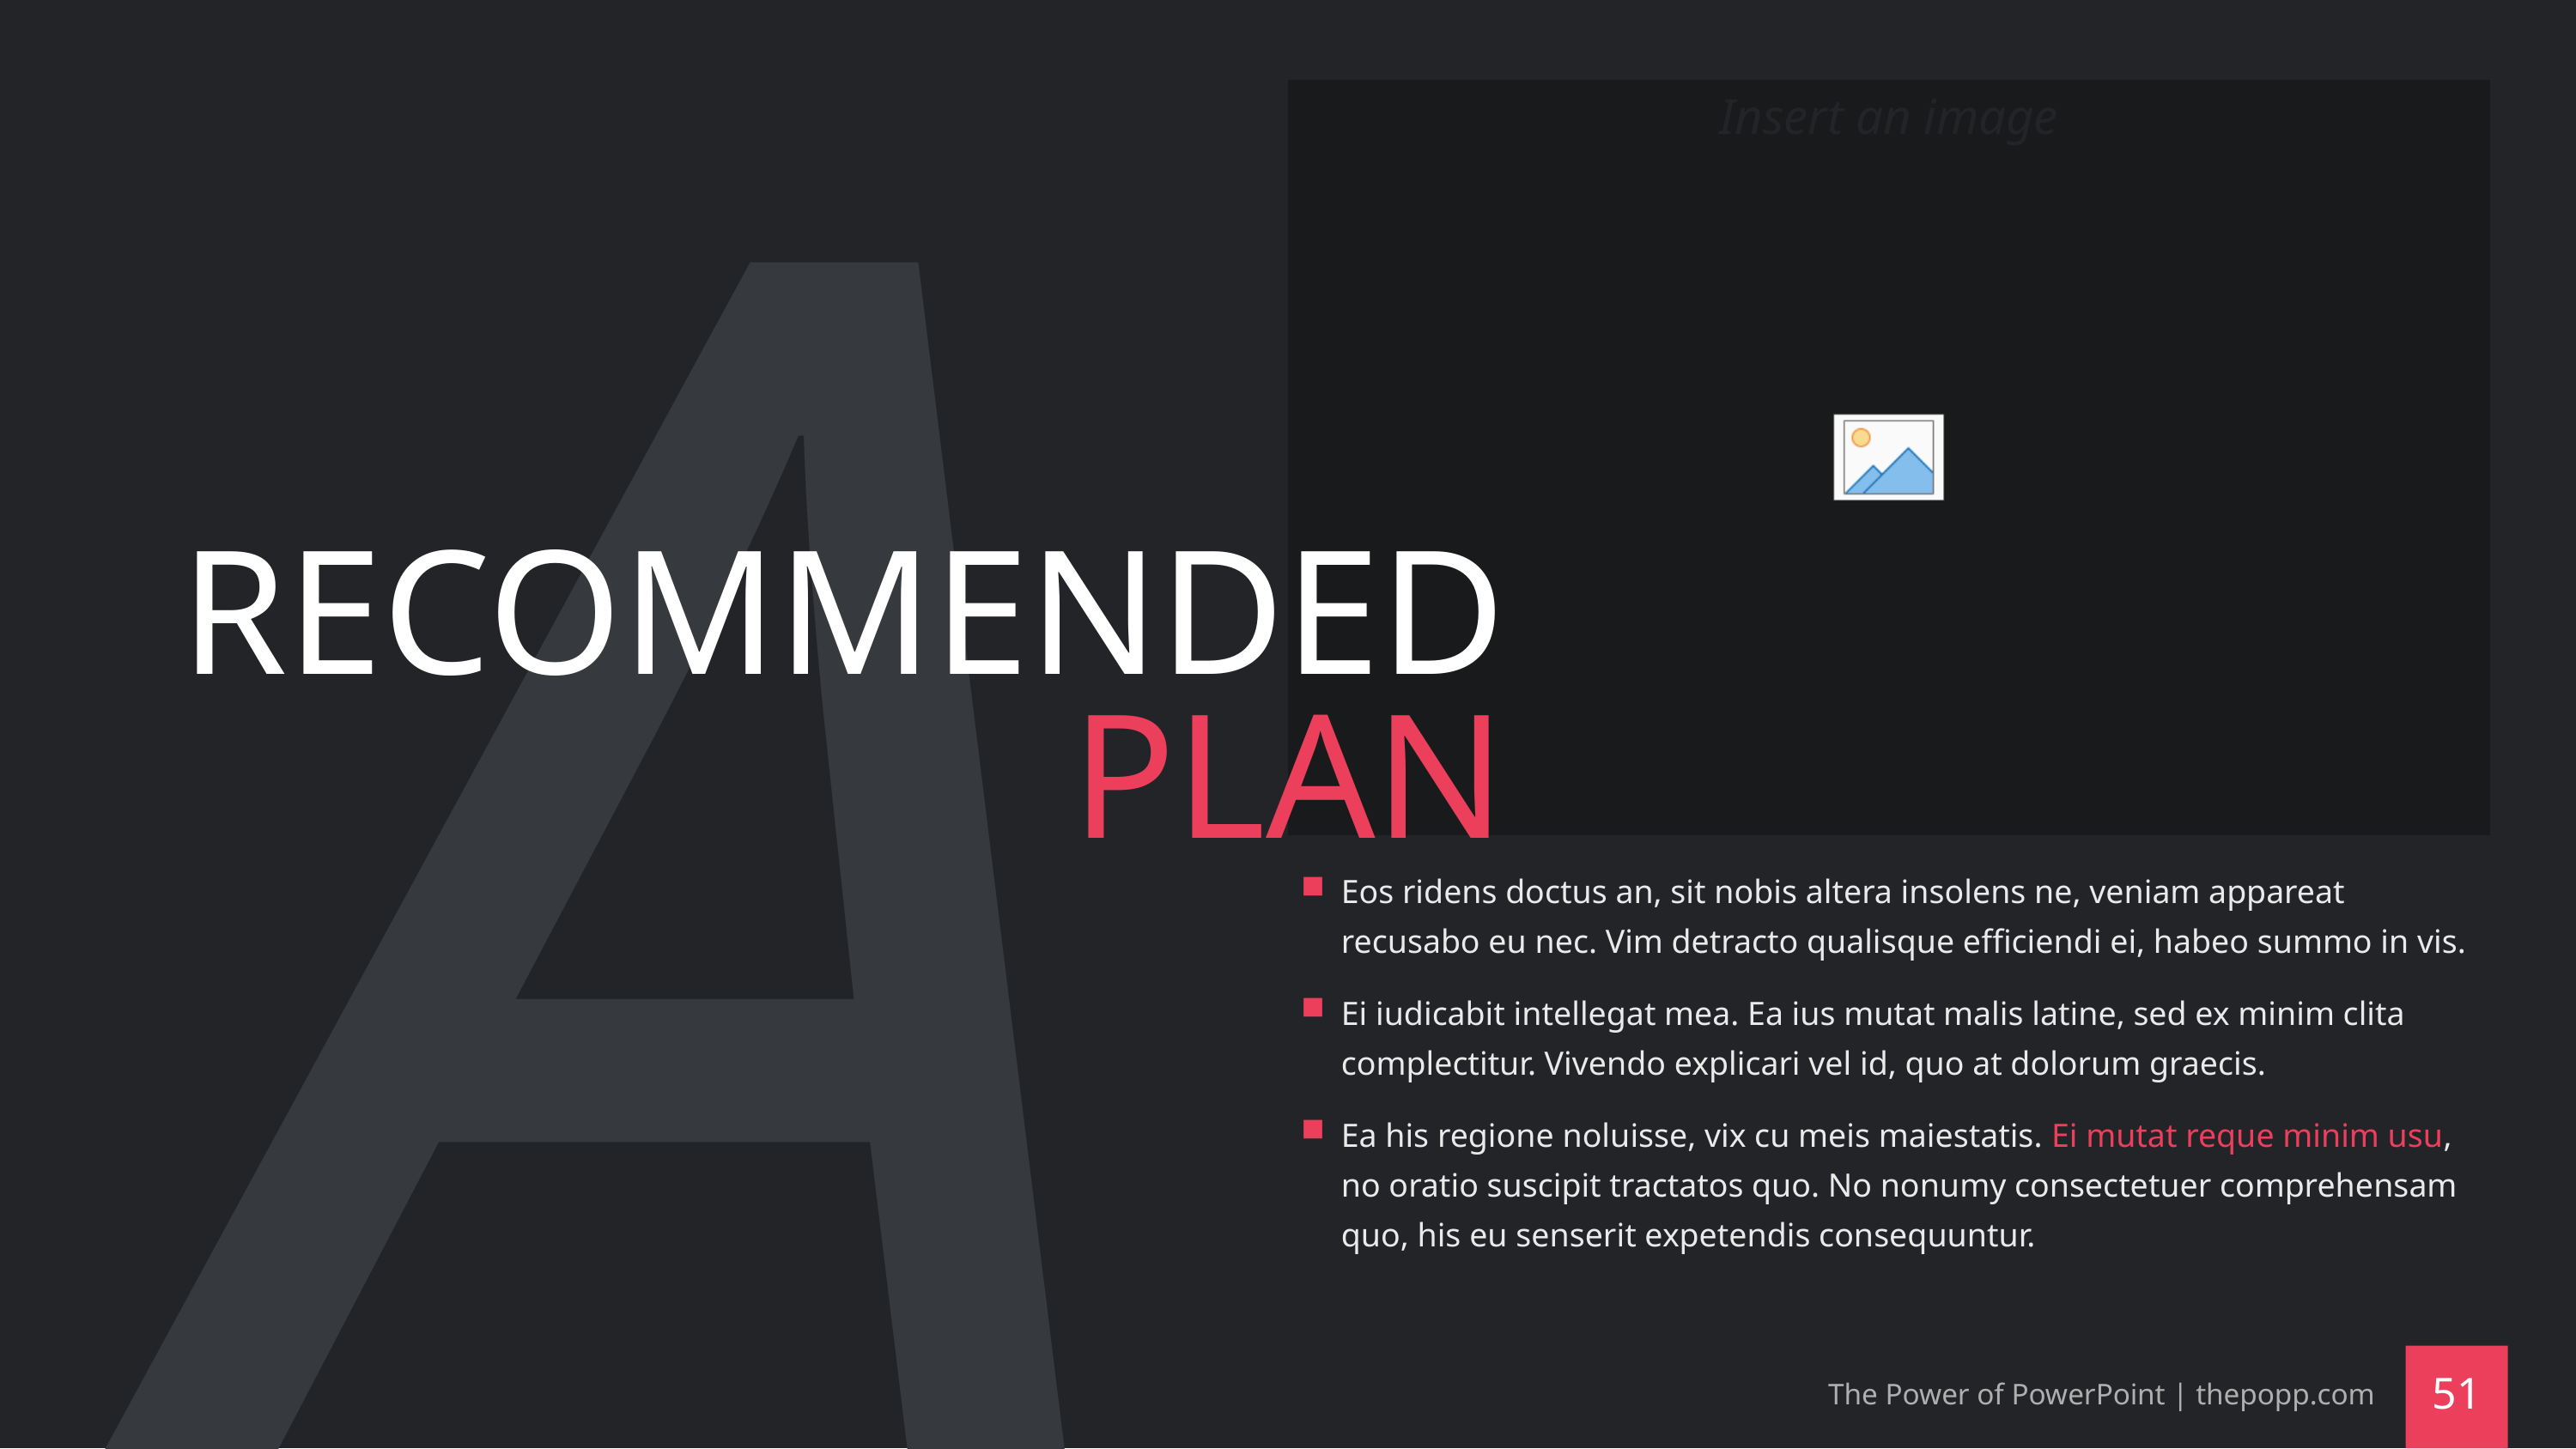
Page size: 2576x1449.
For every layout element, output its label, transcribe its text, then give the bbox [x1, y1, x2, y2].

title RECOMMENDED PLAN [100, 283, 1520, 878]
picture [1287, 79, 2490, 835]
list Eos ridens doctus an, sit nobis altera insolens ne, veniam appareat recusabo eu nec. Vim detracto qualisque efficiendi ei, habeo summo in vis. Ei iudicabit intellegat mea. Ea ius mutat malis latine, sed ex minim clita complectitur. Vivendo explicari vel id, quo at dolorum graecis. Ea his regione noluisse, vix cu meis maiestatis. Ei mutat reque minim usu, no oratio suscipit tractatos quo. No nonumy consectetuer comprehensam quo, his eu senserit expetendis consequuntur. [1288, 852, 2490, 1290]
footer The Power of PowerPoint | thepopp.com [1519, 1356, 2389, 1434]
slide_number 51 [2404, 1356, 2509, 1434]
